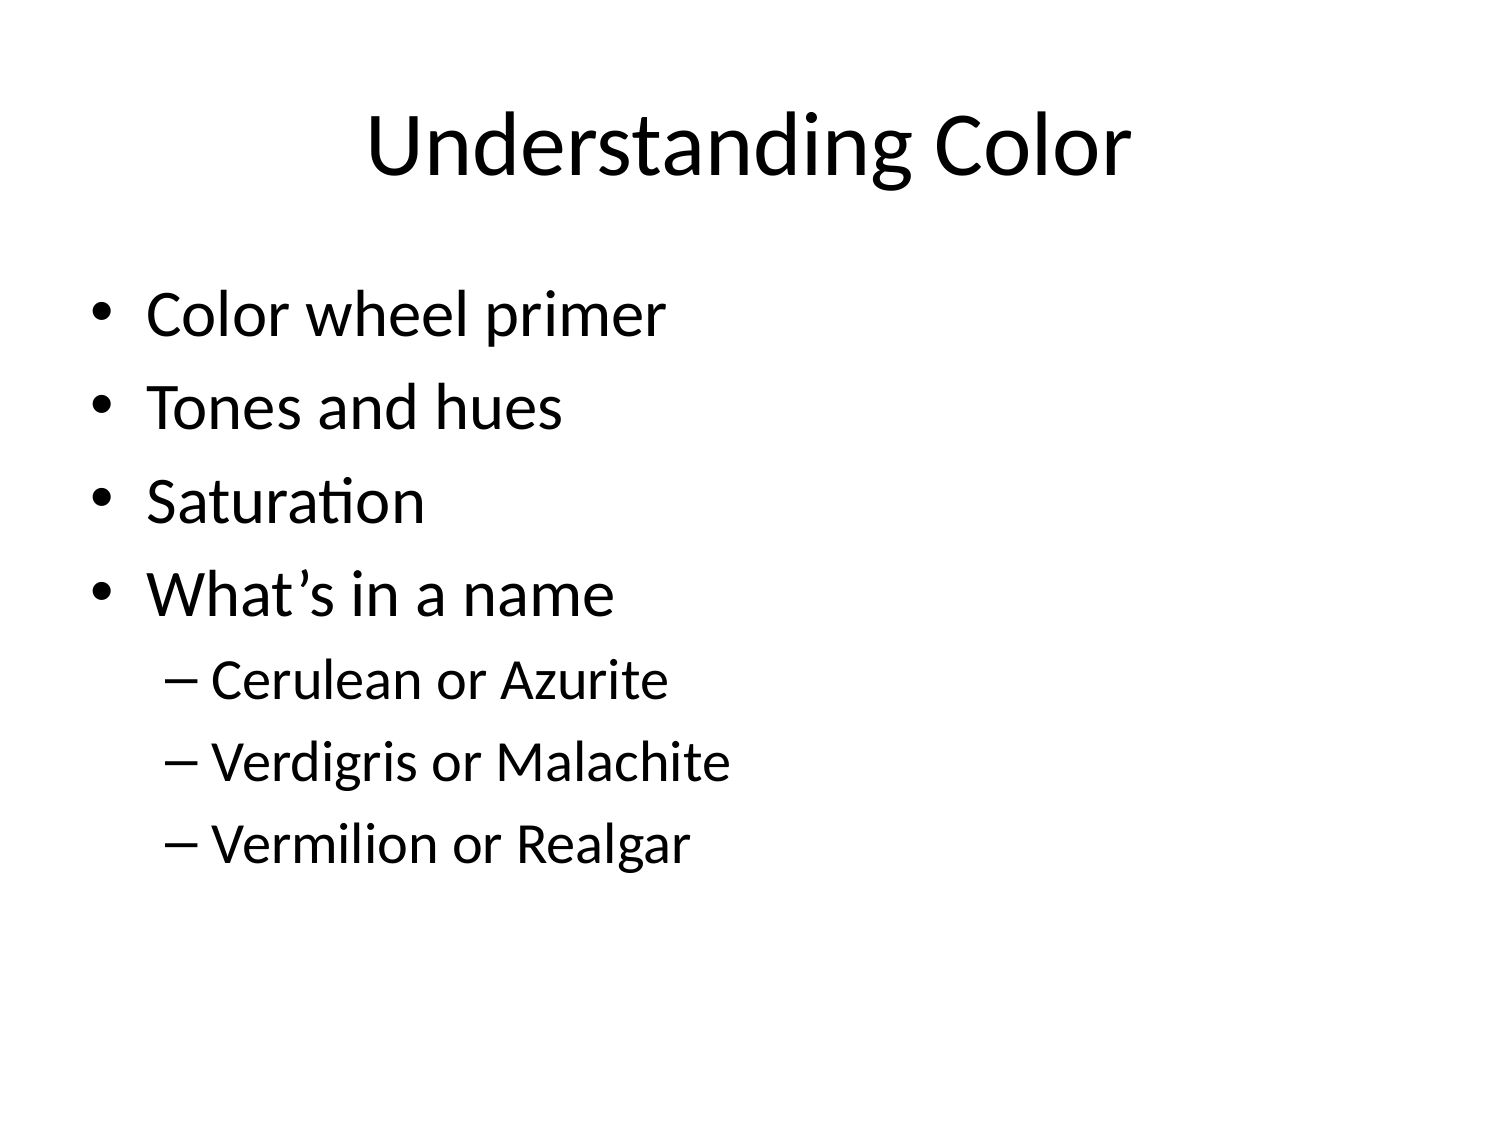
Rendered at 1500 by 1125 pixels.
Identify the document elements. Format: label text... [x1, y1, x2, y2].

list Color wheel primer Tones and hues Saturation What’s in a name Cerulean or Azurite Verdigris or Malachite Vermilion or Realgar [75, 262, 1425, 938]
title Understanding Color [75, 45, 1425, 233]
